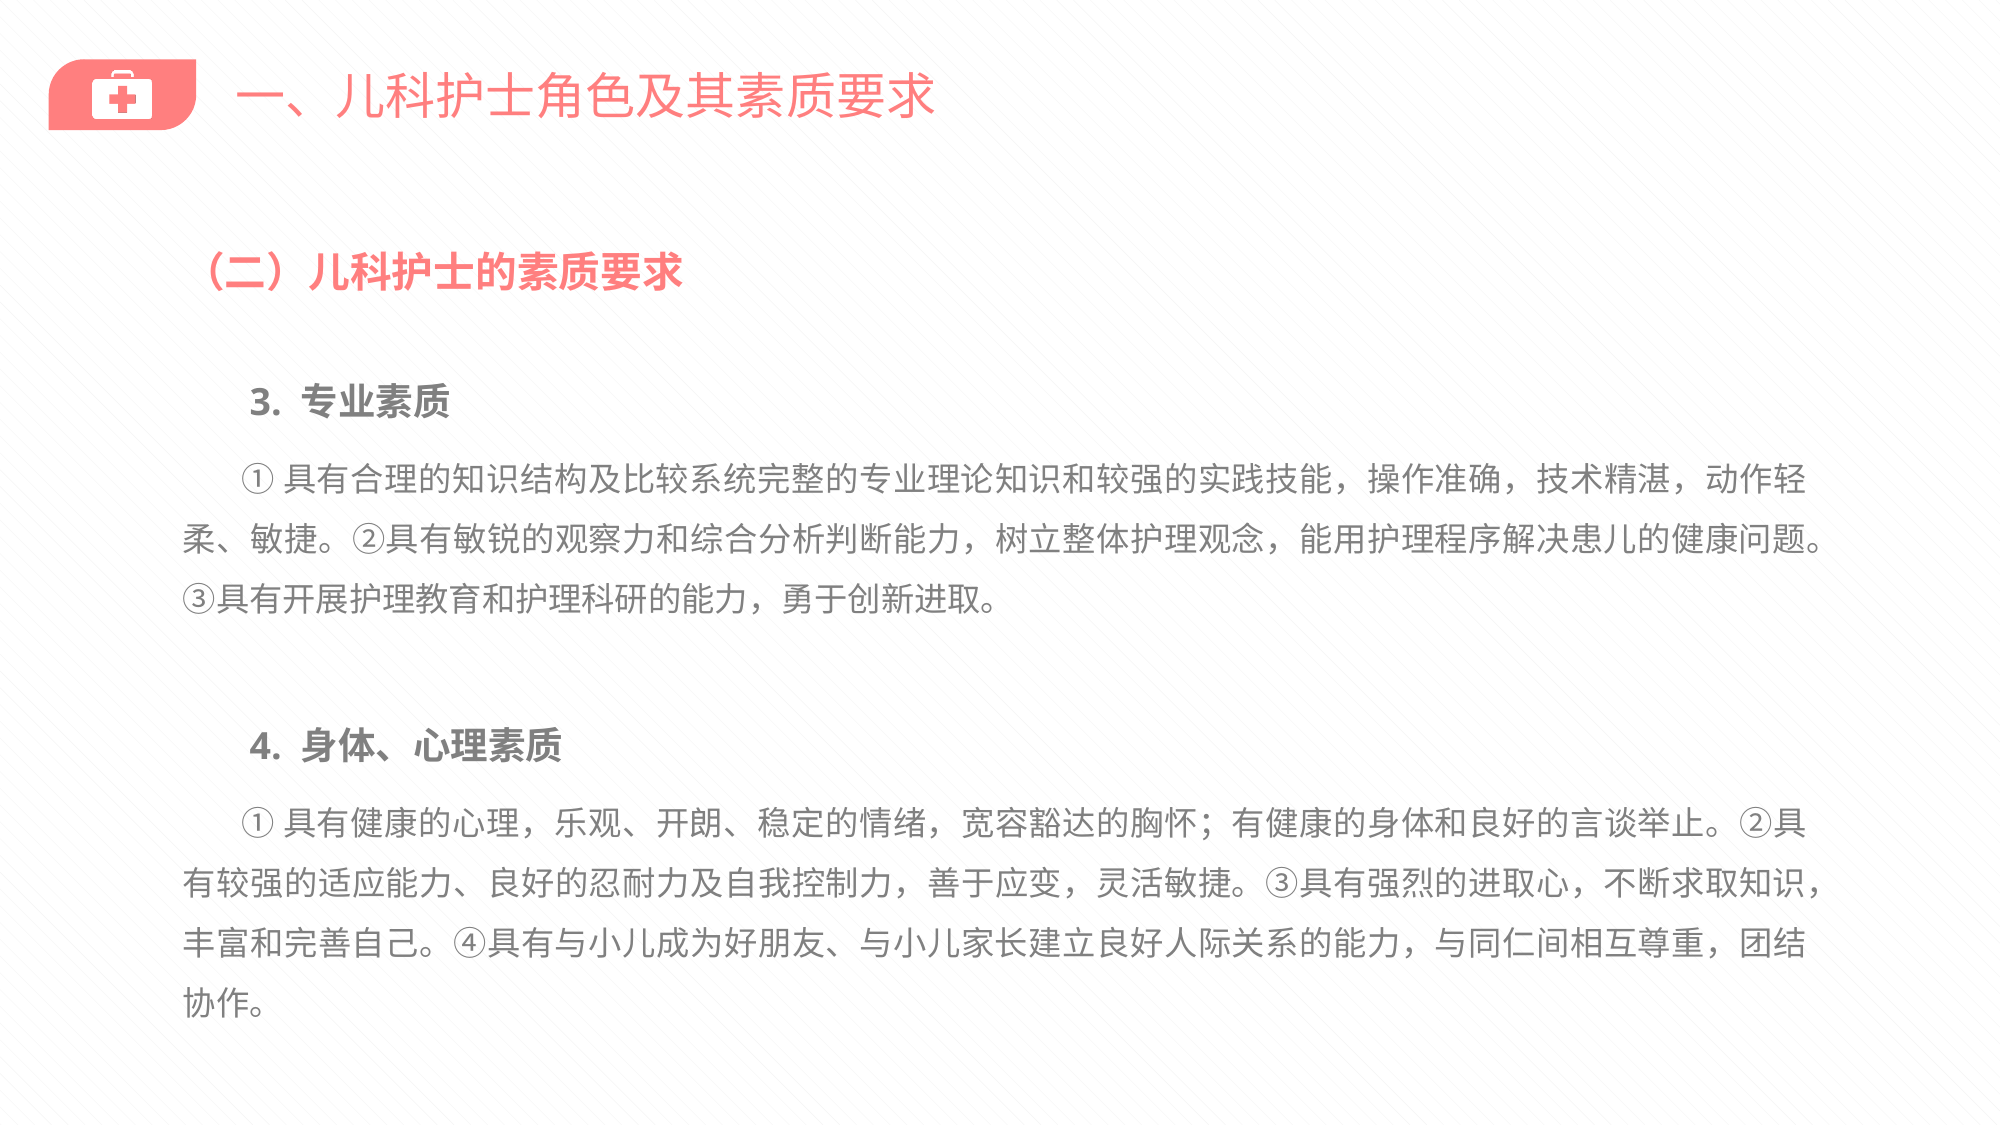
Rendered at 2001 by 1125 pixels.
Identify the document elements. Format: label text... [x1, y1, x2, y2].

text_box （二）儿科护士的素质要求 [168, 238, 1822, 304]
text_box 3. 专业素质 [168, 370, 1822, 430]
text_box ①具有健康的心理，乐观、开朗、稳定的情绪，宽容豁达的胸怀；有健康的身体和良好的言谈举止。②具有较强的适应能力、良好的忍耐力及自我控制力，善于应变，灵活敏捷。③具有强烈的进取心，不断求取知识，丰富和完善自己。④具有与小儿成为好朋友、与小儿家长建立良好人际关系的能力，与同仁间相互尊重，团结协作。 [168, 775, 1822, 1030]
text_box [48, 50, 1934, 139]
text_box ①具有合理的知识结构及比较系统完整的专业理论知识和较强的实践技能，操作准确，技术精湛，动作轻柔、敏捷。②具有敏锐的观察力和综合分析判断能力，树立整体护理观念，能用护理程序解决患儿的健康问题。③具有开展护理教育和护理科研的能力，勇于创新进取。 [168, 430, 1822, 626]
text_box 4. 身体、心理素质 [168, 714, 1822, 775]
